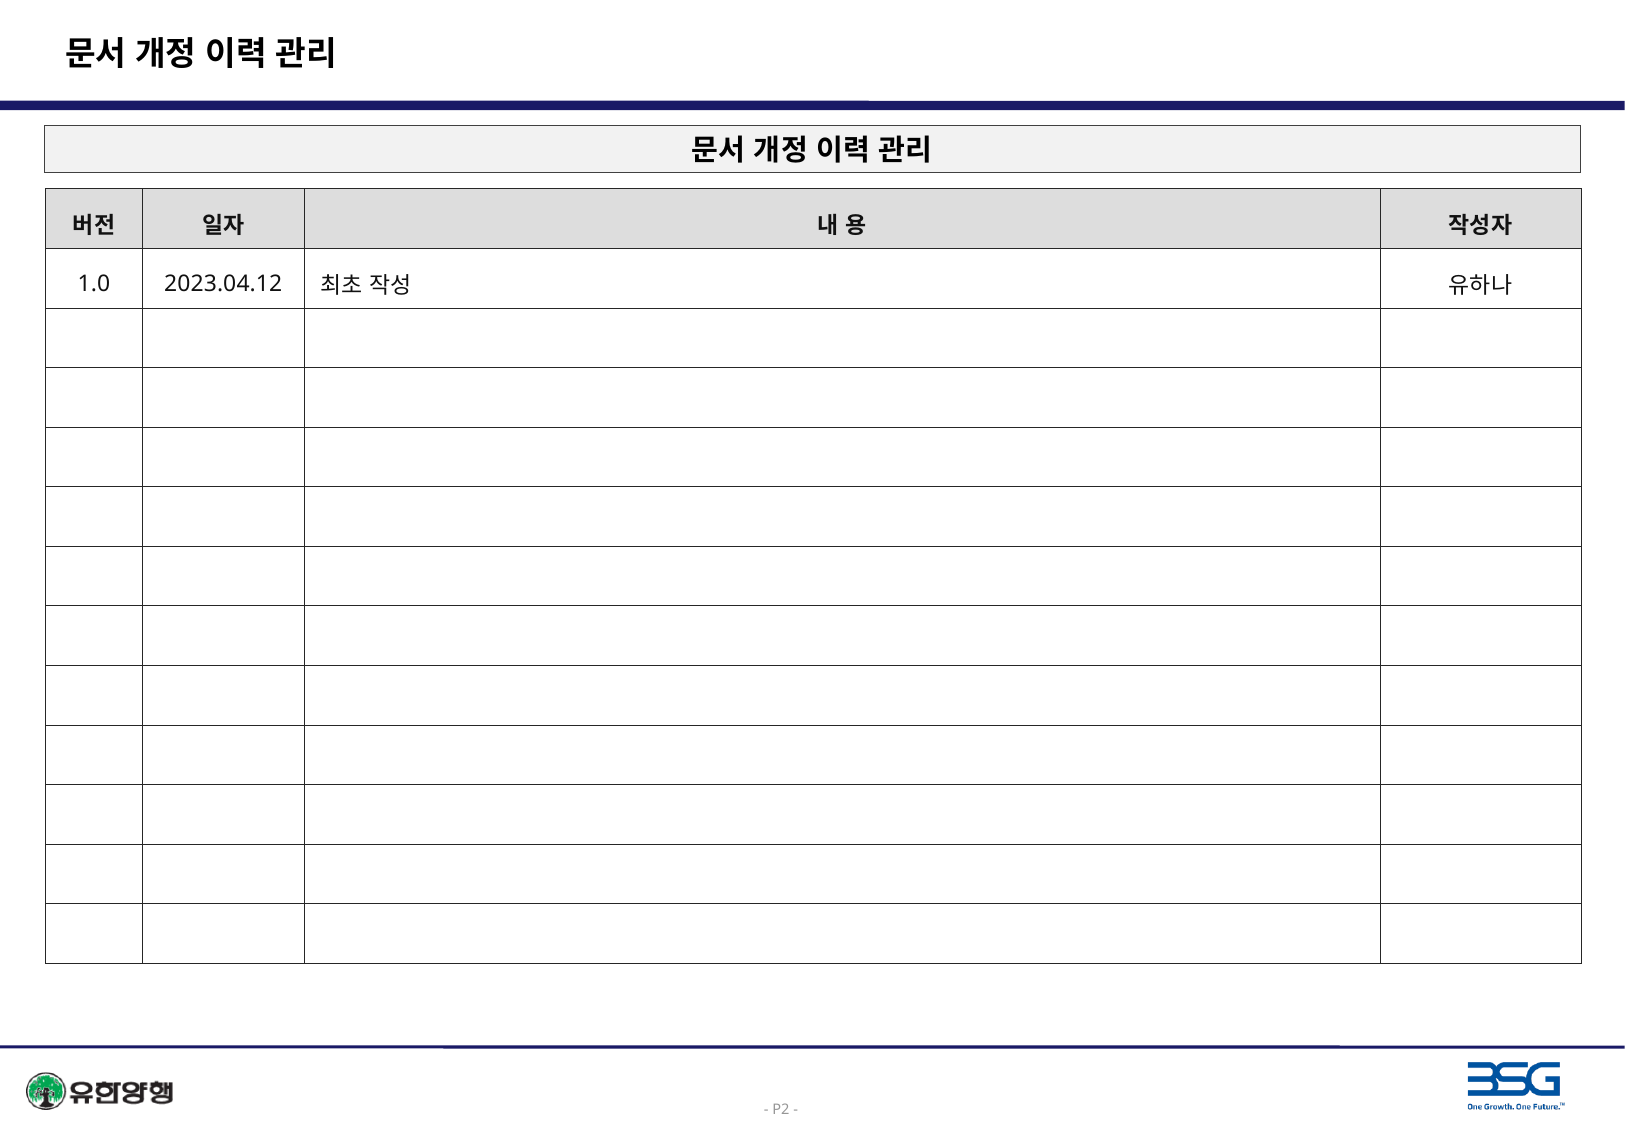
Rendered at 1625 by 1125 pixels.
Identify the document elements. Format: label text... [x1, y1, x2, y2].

table_cell [1381, 726, 1581, 784]
table_cell [46, 309, 142, 367]
table_cell [46, 487, 142, 546]
table_cell [305, 845, 1380, 903]
table_header 내 용 [305, 189, 1380, 248]
picture [20, 1068, 178, 1112]
table_cell [46, 785, 142, 844]
table_cell [143, 606, 304, 665]
table_cell [1381, 666, 1581, 725]
table_cell 2023.04.12 [143, 249, 304, 308]
table_cell [143, 428, 304, 486]
table_cell [46, 845, 142, 903]
table_cell [1381, 428, 1581, 486]
table_cell [305, 428, 1380, 486]
table_cell 최초 작성 [305, 249, 1380, 308]
table_header 작성자 [1381, 189, 1581, 248]
table_cell 1.0 [46, 249, 142, 308]
table_cell [1381, 785, 1581, 844]
table_cell [46, 547, 142, 605]
title 문서 개정 이력 관리 [50, 23, 1118, 80]
table_cell [1381, 547, 1581, 605]
table_cell [143, 487, 304, 546]
table_cell [46, 606, 142, 665]
table_header 버전 [46, 189, 142, 248]
table_cell [305, 726, 1380, 784]
table_cell [143, 904, 304, 963]
table_cell [1381, 487, 1581, 546]
table_cell [1381, 309, 1581, 367]
table_cell [143, 845, 304, 903]
table_cell [305, 487, 1380, 546]
table_cell [305, 904, 1380, 963]
table_cell [143, 666, 304, 725]
table_cell [1381, 606, 1581, 665]
table_cell [143, 368, 304, 427]
table_cell 유하나 [1381, 249, 1581, 308]
table_cell [143, 726, 304, 784]
table_header 일자 [143, 189, 304, 248]
table_cell [1381, 368, 1581, 427]
table_cell [46, 666, 142, 725]
table_cell [305, 666, 1380, 725]
table_cell [143, 547, 304, 605]
table_cell [46, 428, 142, 486]
table_cell [46, 368, 142, 427]
table_cell [143, 309, 304, 367]
text_box 문서 개정 이력 관리 [44, 125, 1581, 173]
table_cell [1381, 845, 1581, 903]
table_cell [305, 368, 1380, 427]
table_cell [46, 726, 142, 784]
table_cell [305, 606, 1380, 665]
table_cell [305, 785, 1380, 844]
picture [1466, 1062, 1565, 1110]
table_cell [305, 309, 1380, 367]
table_cell [1381, 904, 1581, 963]
table_cell [143, 785, 304, 844]
table_cell [305, 547, 1380, 605]
table_cell [46, 904, 142, 963]
